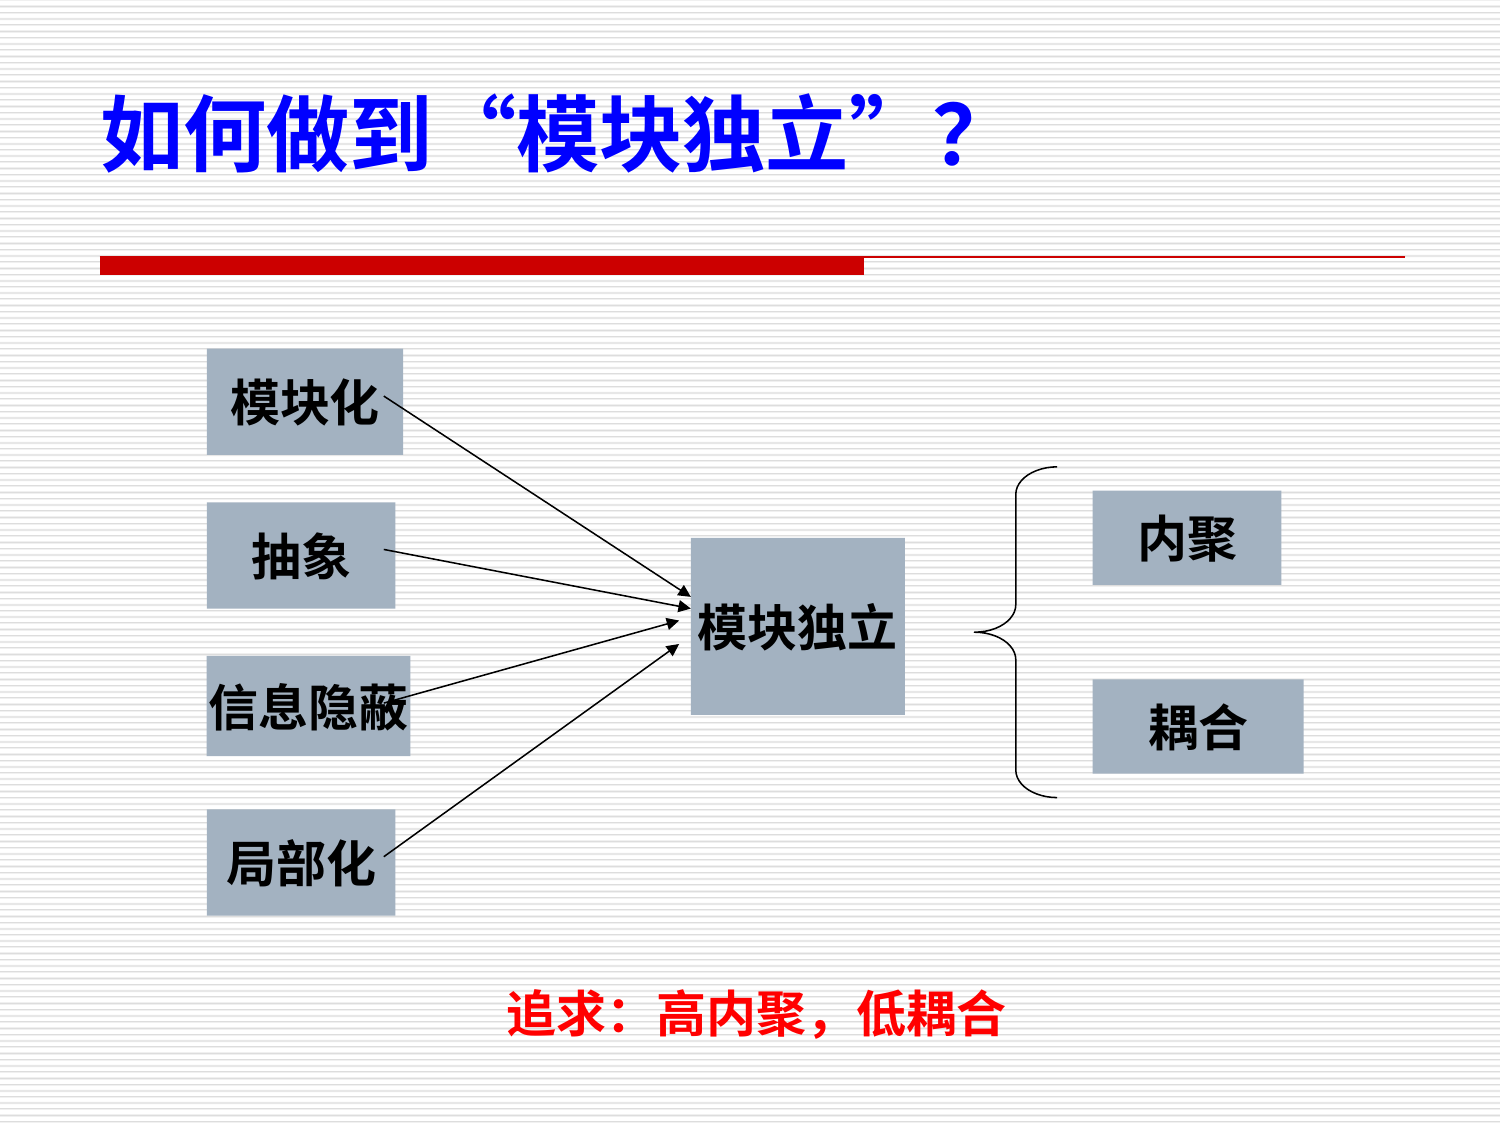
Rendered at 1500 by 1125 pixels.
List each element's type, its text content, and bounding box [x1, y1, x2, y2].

text_box 模块独立 [690, 537, 905, 715]
text_box [974, 466, 1058, 798]
text_box [383, 617, 680, 704]
text_box 内聚 [1092, 490, 1282, 585]
text_box 信息隐蔽 [206, 655, 411, 757]
text_box [383, 395, 691, 597]
text_box [383, 549, 691, 613]
text_box 耦合 [1092, 679, 1304, 774]
text_box 抽象 [206, 502, 396, 609]
text_box 局部化 [206, 809, 396, 916]
text_box 如何做到“模块独立”？ [85, 38, 1092, 226]
picture [0, 0, 1500, 1125]
text_box 追求：高内聚，低耦合 [491, 974, 1022, 1050]
text_box [383, 643, 680, 857]
text_box 模块化 [206, 348, 404, 455]
